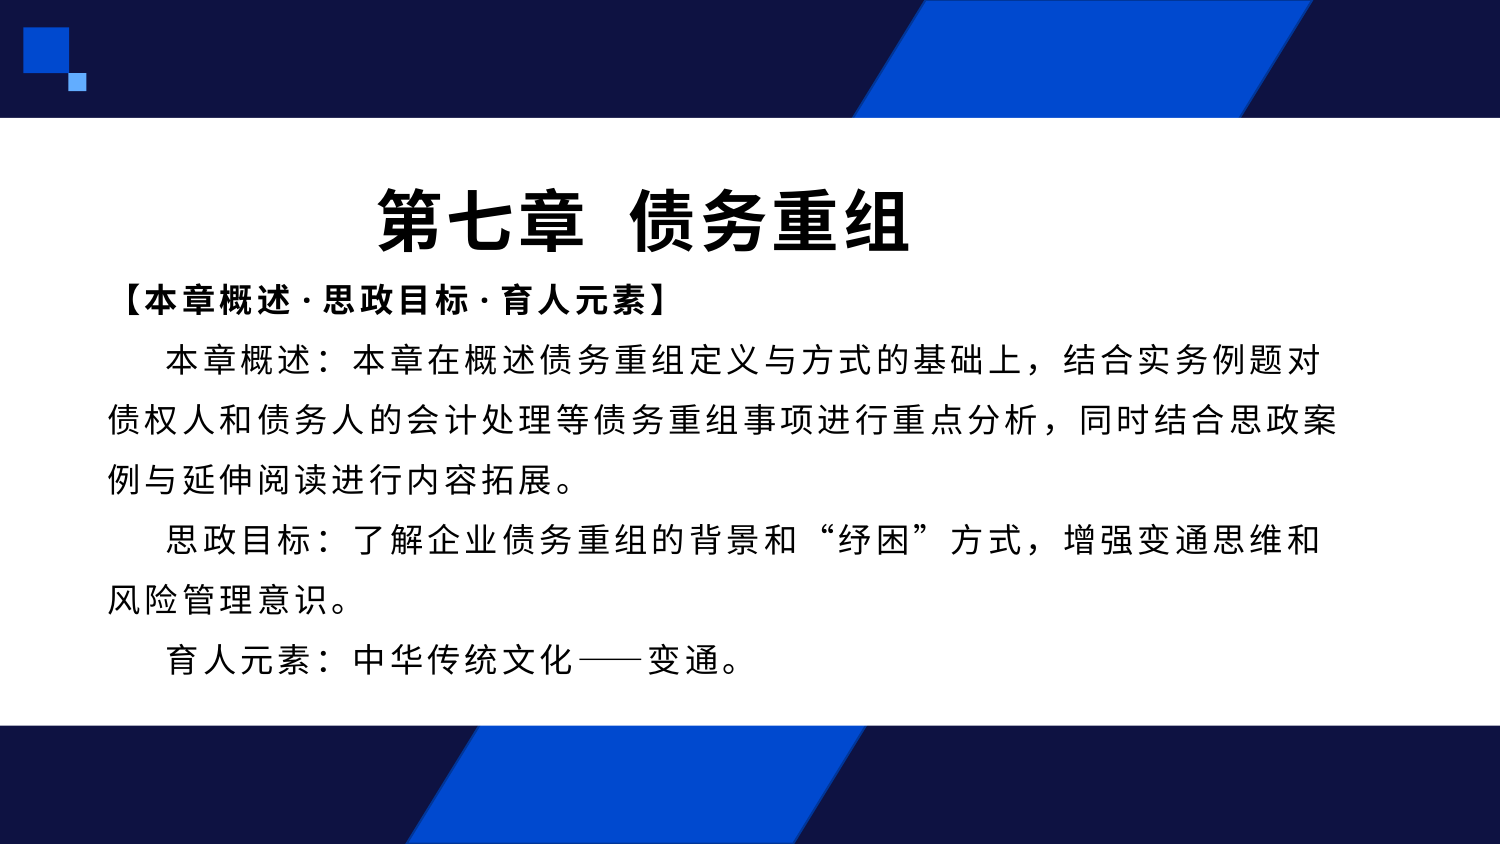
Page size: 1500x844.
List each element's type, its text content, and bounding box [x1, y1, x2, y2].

title 第七章 债务重组 【本章概述·思政目标·育人元素】 本章概述：本章在概述债务重组定义与方式的基础上，结合实务例题对债权人和债务人的会计处理等债务重组事项进行重点分析，同时结合思政案例与延伸阅读进行内容拓展。 思政目标：了解企业债务重组的背景和“纾困”方式，增强变通思维和风险管理意识。 育人元素：中华传统文化——变通。 [91, 126, 1363, 686]
